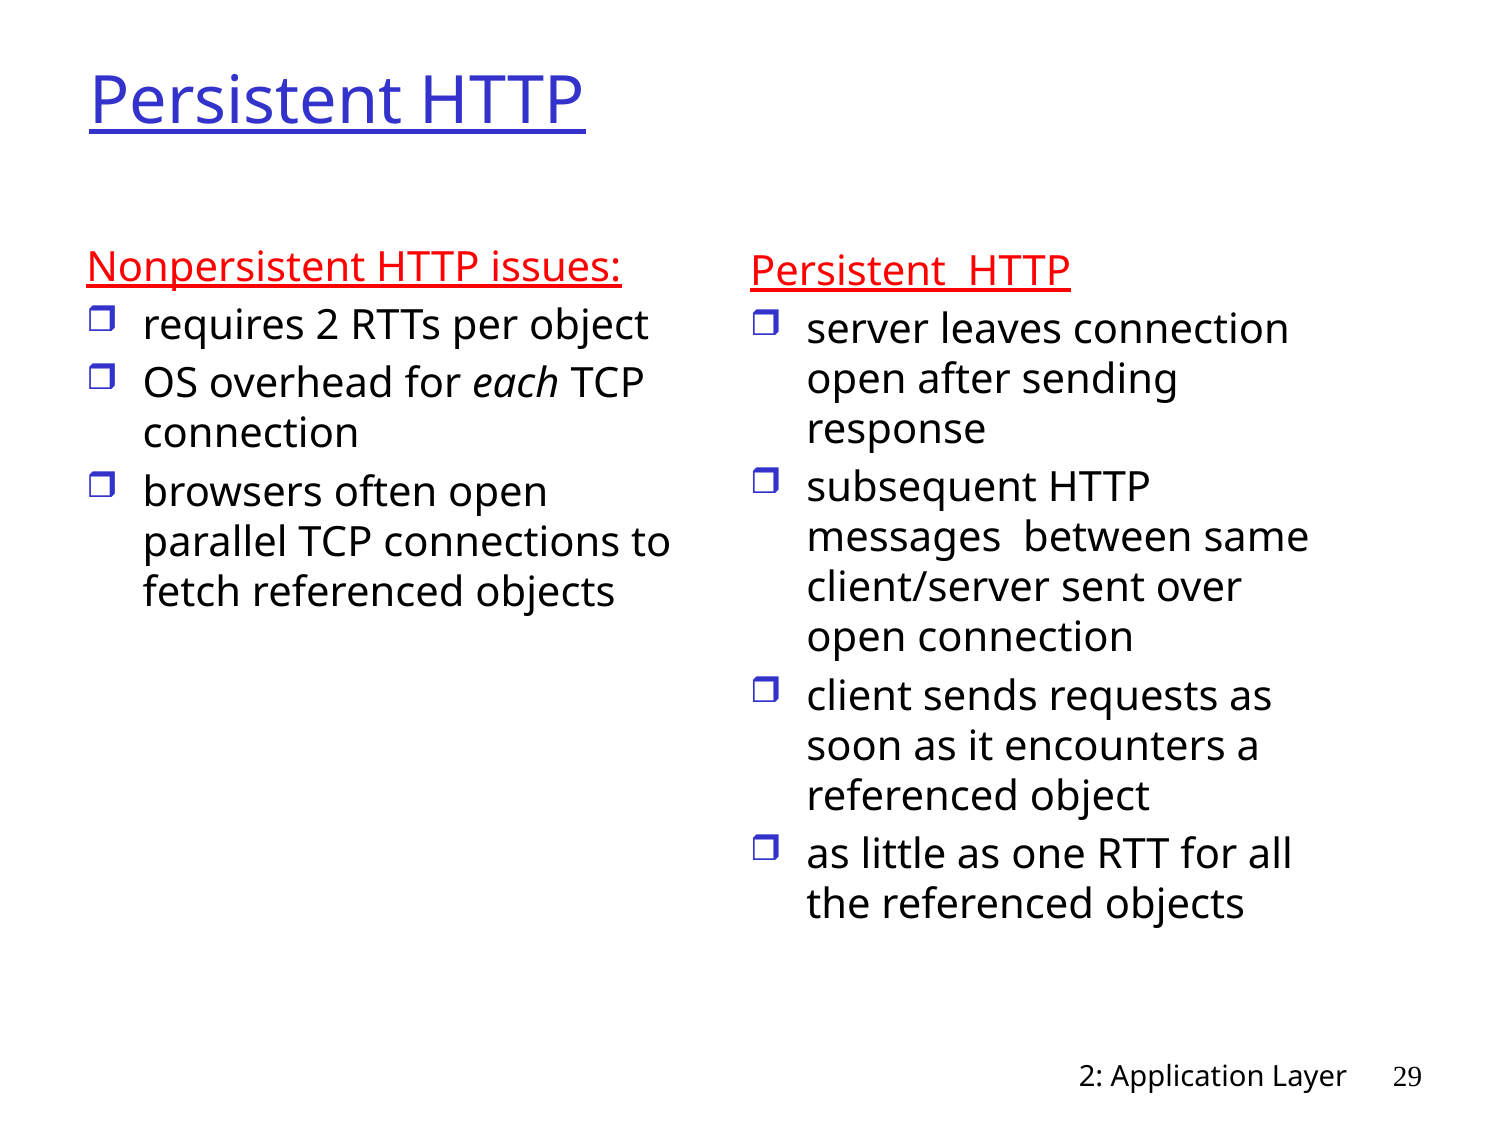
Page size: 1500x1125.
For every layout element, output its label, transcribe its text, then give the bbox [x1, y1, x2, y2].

list Persistent HTTP server leaves connection open after sending response subsequent HTTP messages between same client/server sent over open connection client sends requests as soon as it encounters a referenced object as little as one RTT for all the referenced objects [734, 235, 1361, 999]
title Persistent HTTP [73, 28, 1350, 167]
footer 2: Application Layer [887, 1049, 1362, 1125]
slide_number 29 [1362, 1049, 1438, 1125]
list Nonpersistent HTTP issues: requires 2 RTTs per object OS overhead for each TCP connection browsers often open parallel TCP connections to fetch referenced objects [71, 231, 717, 995]
